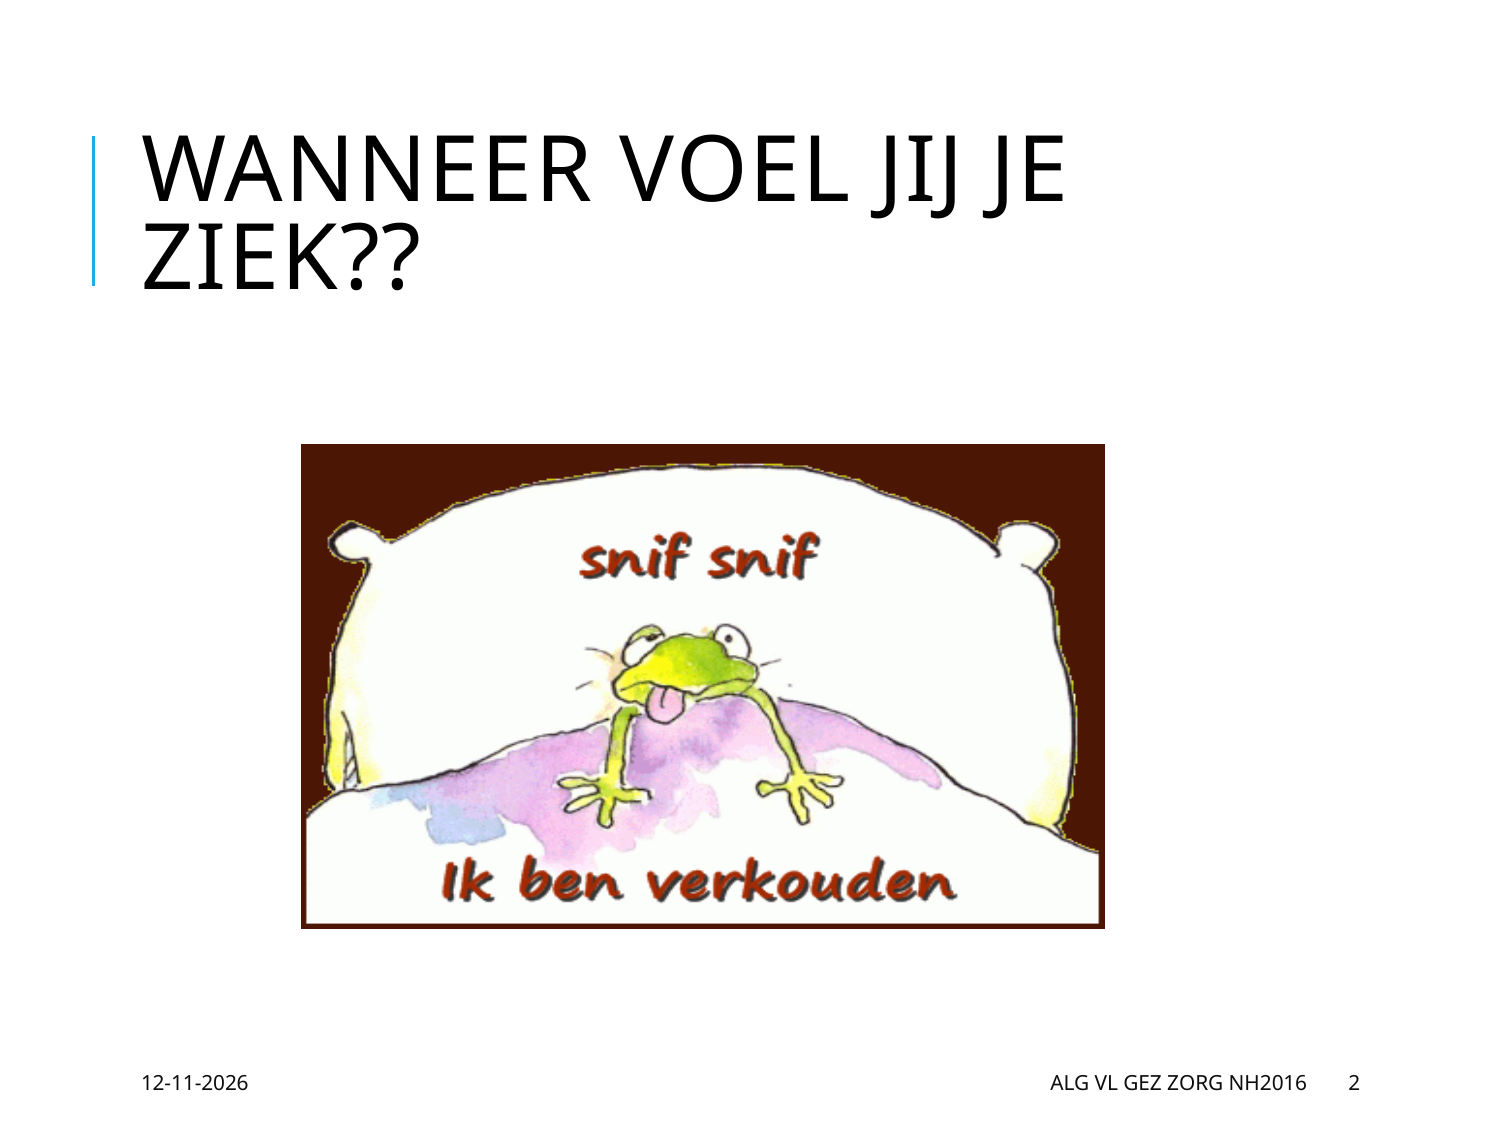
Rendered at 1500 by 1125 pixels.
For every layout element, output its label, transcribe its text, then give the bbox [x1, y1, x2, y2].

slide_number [126, 1061, 392, 1107]
picture [300, 444, 1105, 929]
title Wanneer voel jij je ziek?? [126, 96, 1322, 342]
slide_number 2 [1333, 1061, 1454, 1107]
footer Alg VL gez zorg NH2016 [595, 1061, 1322, 1107]
